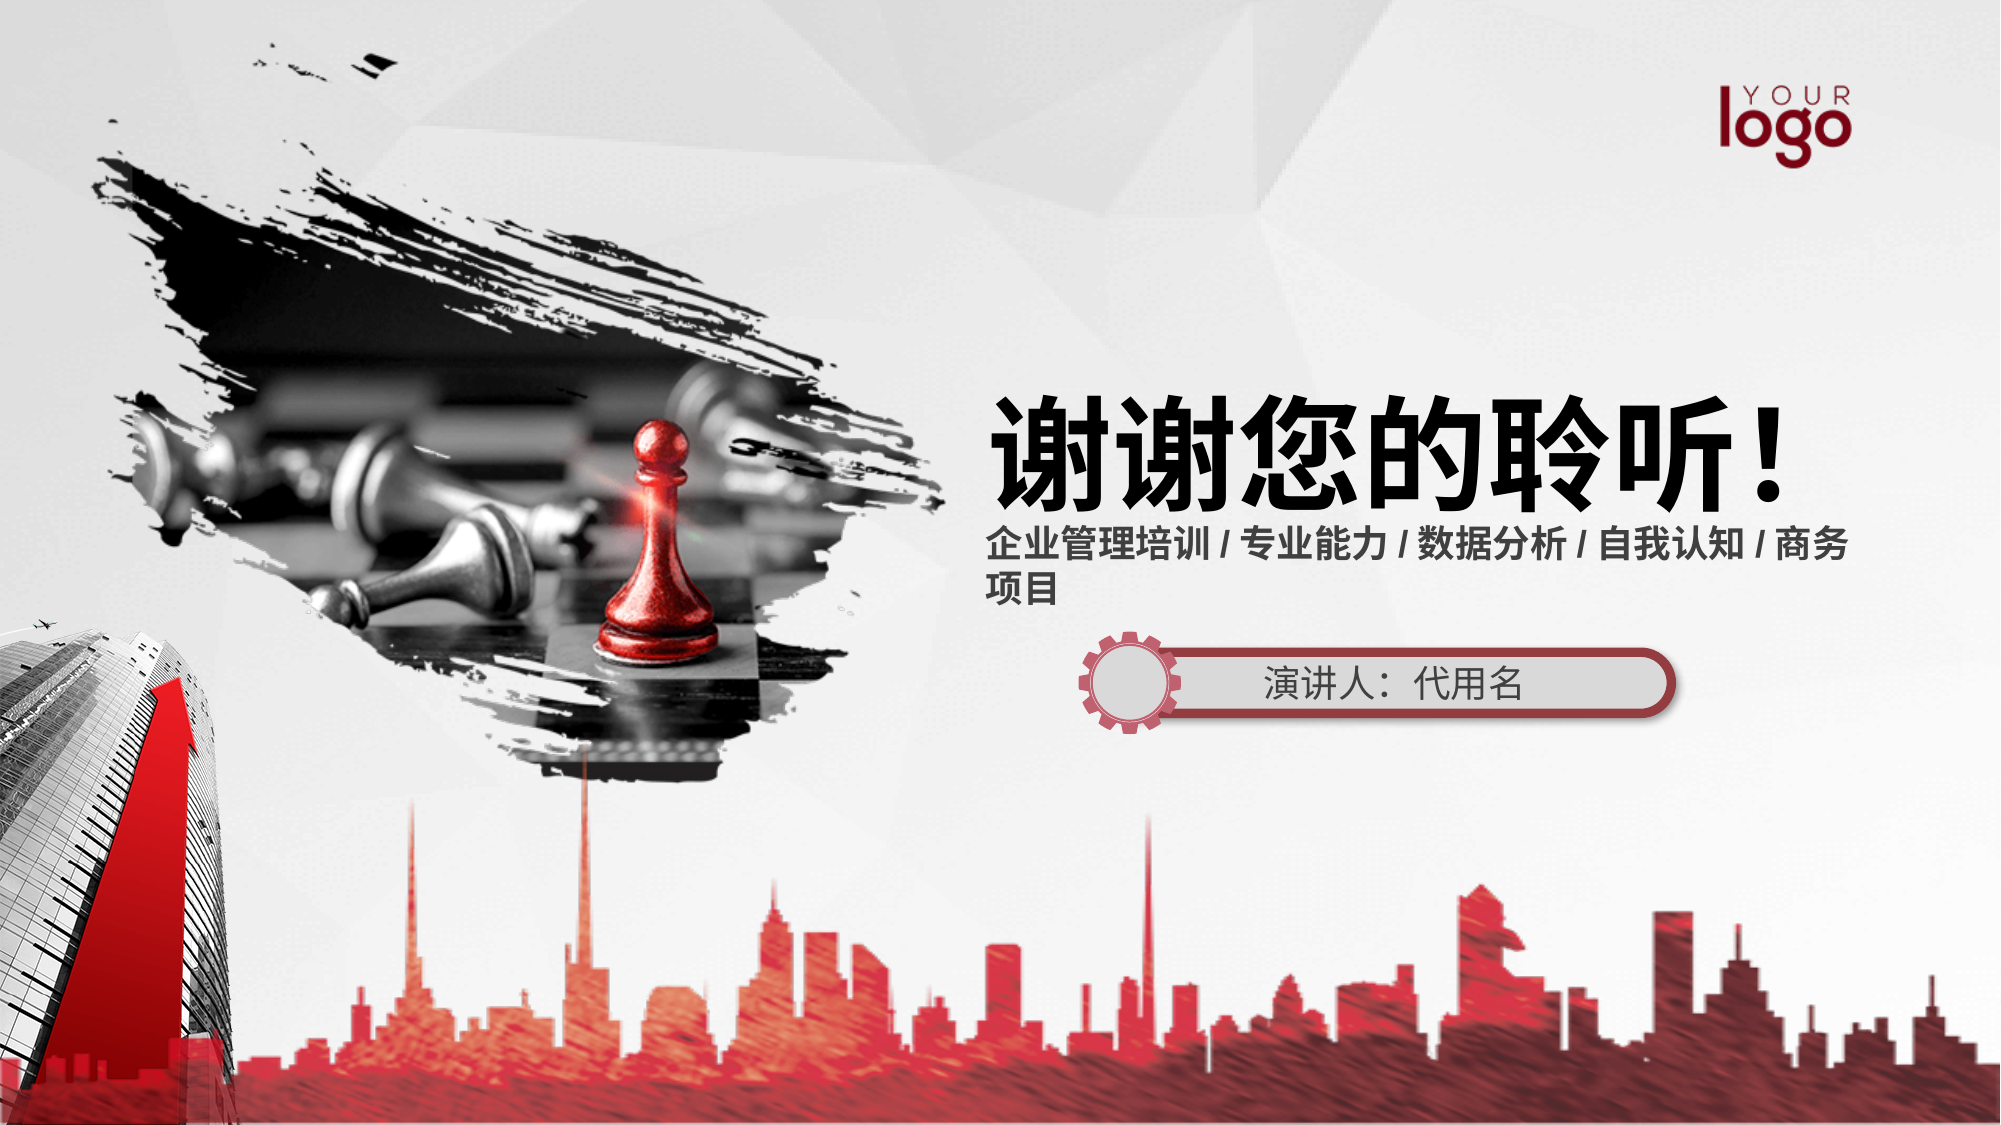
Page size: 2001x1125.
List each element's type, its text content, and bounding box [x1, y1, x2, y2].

text_box 演讲人：代用名 [1181, 660, 1609, 706]
picture [0, 0, 2001, 1125]
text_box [1078, 631, 1181, 735]
text_box 企业管理培训/专业能力/数据分析/自我认知/商务项目 [970, 537, 1872, 594]
text_box 谢谢您的聆听！ [972, 369, 1949, 535]
text_box [1181, 651, 1673, 715]
